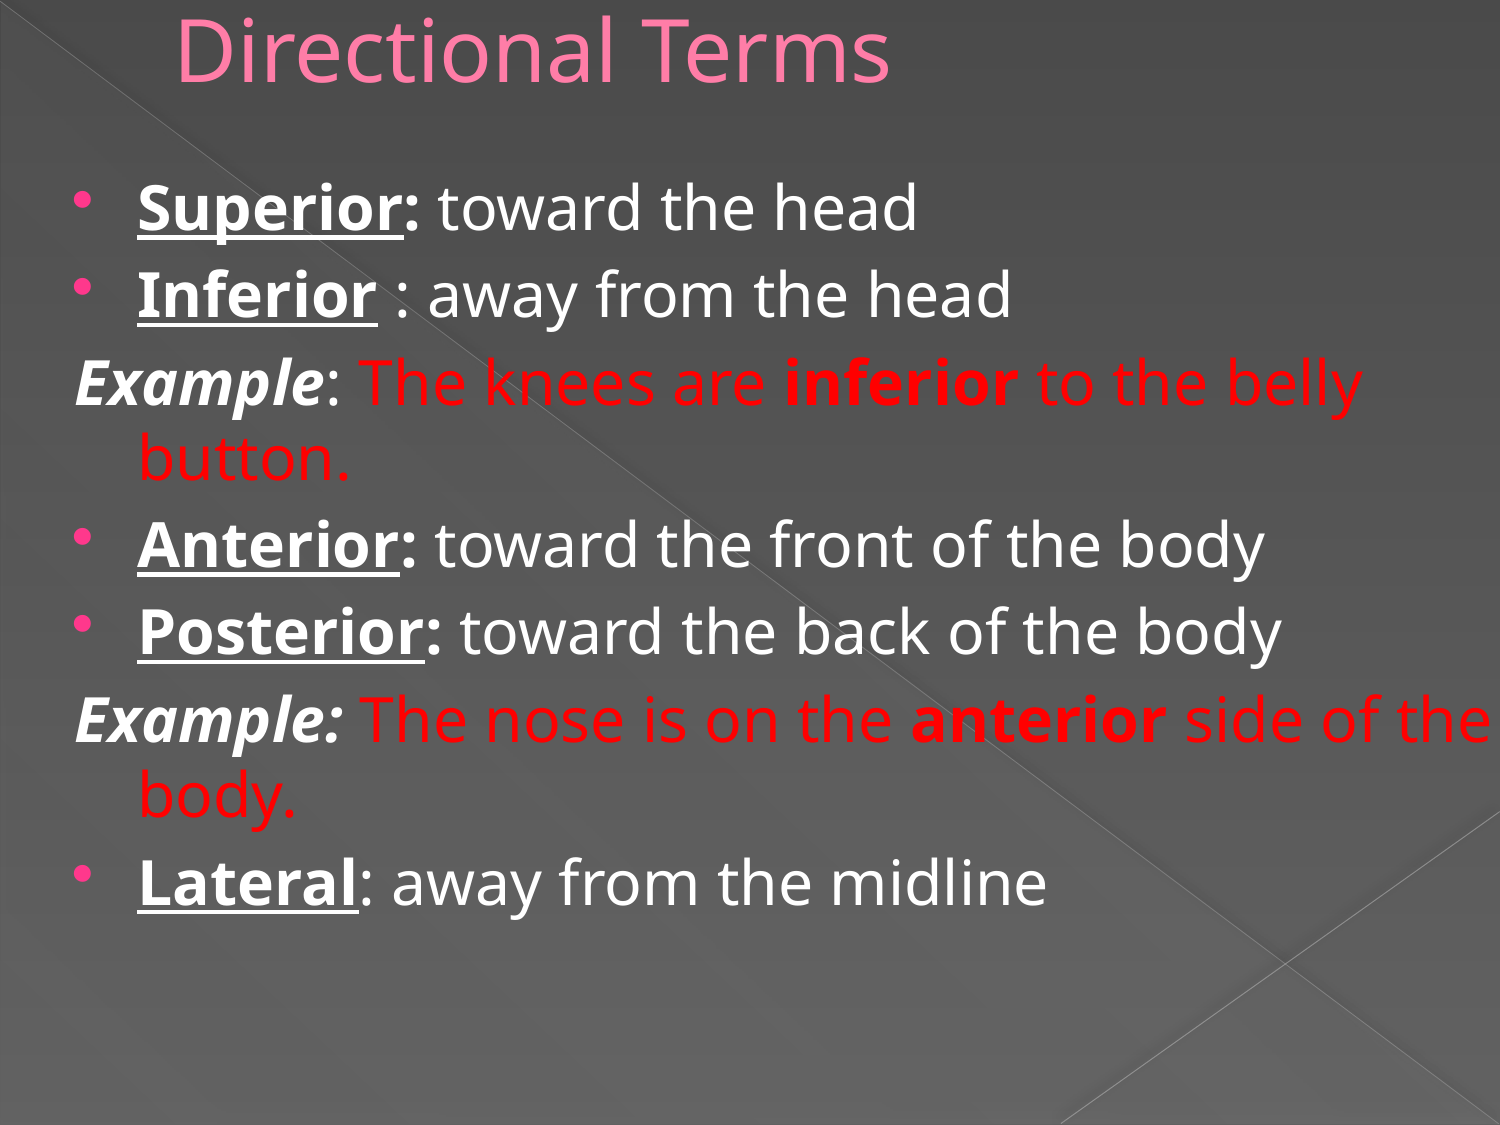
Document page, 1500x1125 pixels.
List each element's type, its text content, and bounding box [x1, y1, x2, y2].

list Superior: toward the head Inferior : away from the head Example: The knees are inferior to the belly button. Anterior: toward the front of the body Posterior: toward the back of the body Example: The nose is on the anterior side of the body. Lateral: away from the midline [48, 160, 1500, 1063]
title Directional Terms [79, 0, 1430, 160]
